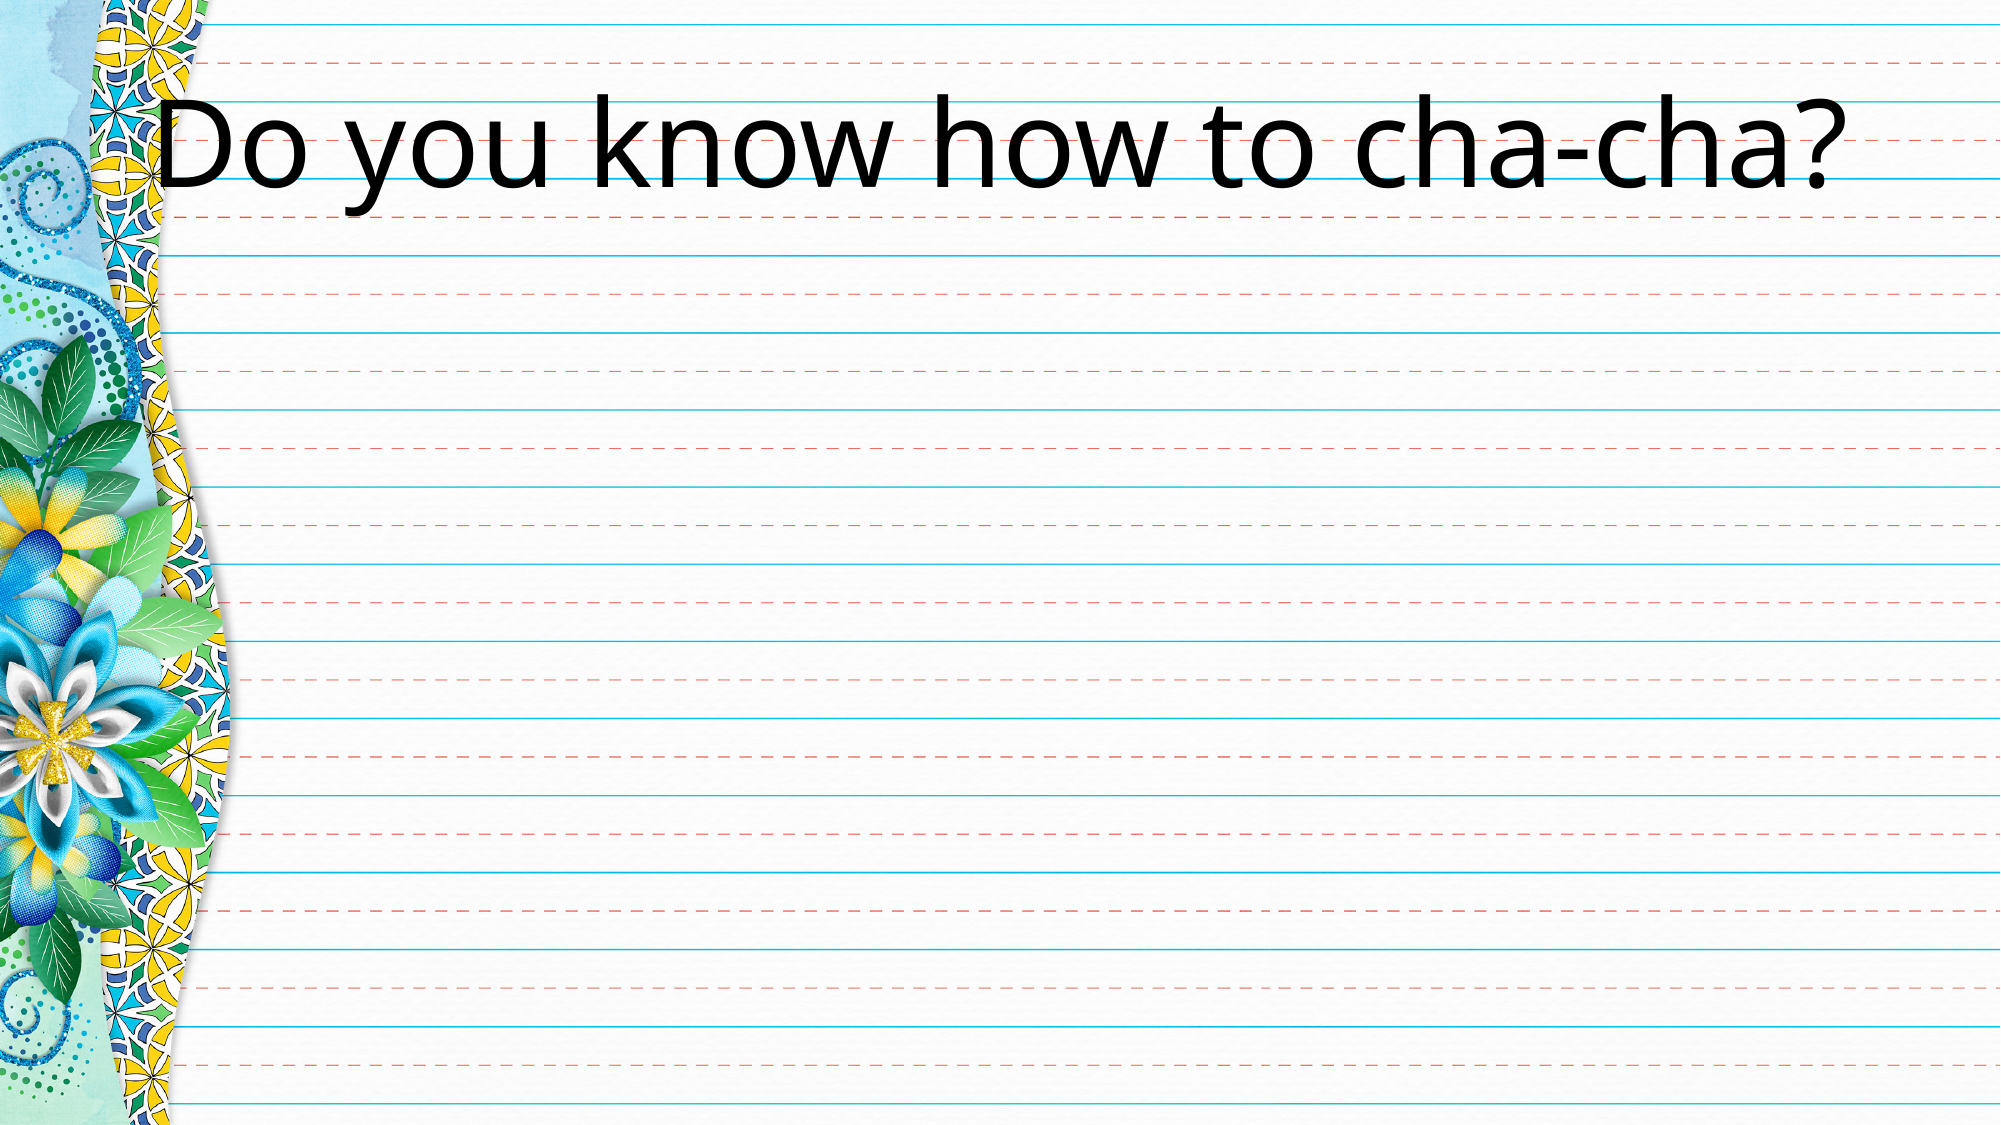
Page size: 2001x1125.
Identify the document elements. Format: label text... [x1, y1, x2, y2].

picture [0, 0, 2001, 1125]
title Do you know how to cha-cha? [99, 45, 1900, 233]
